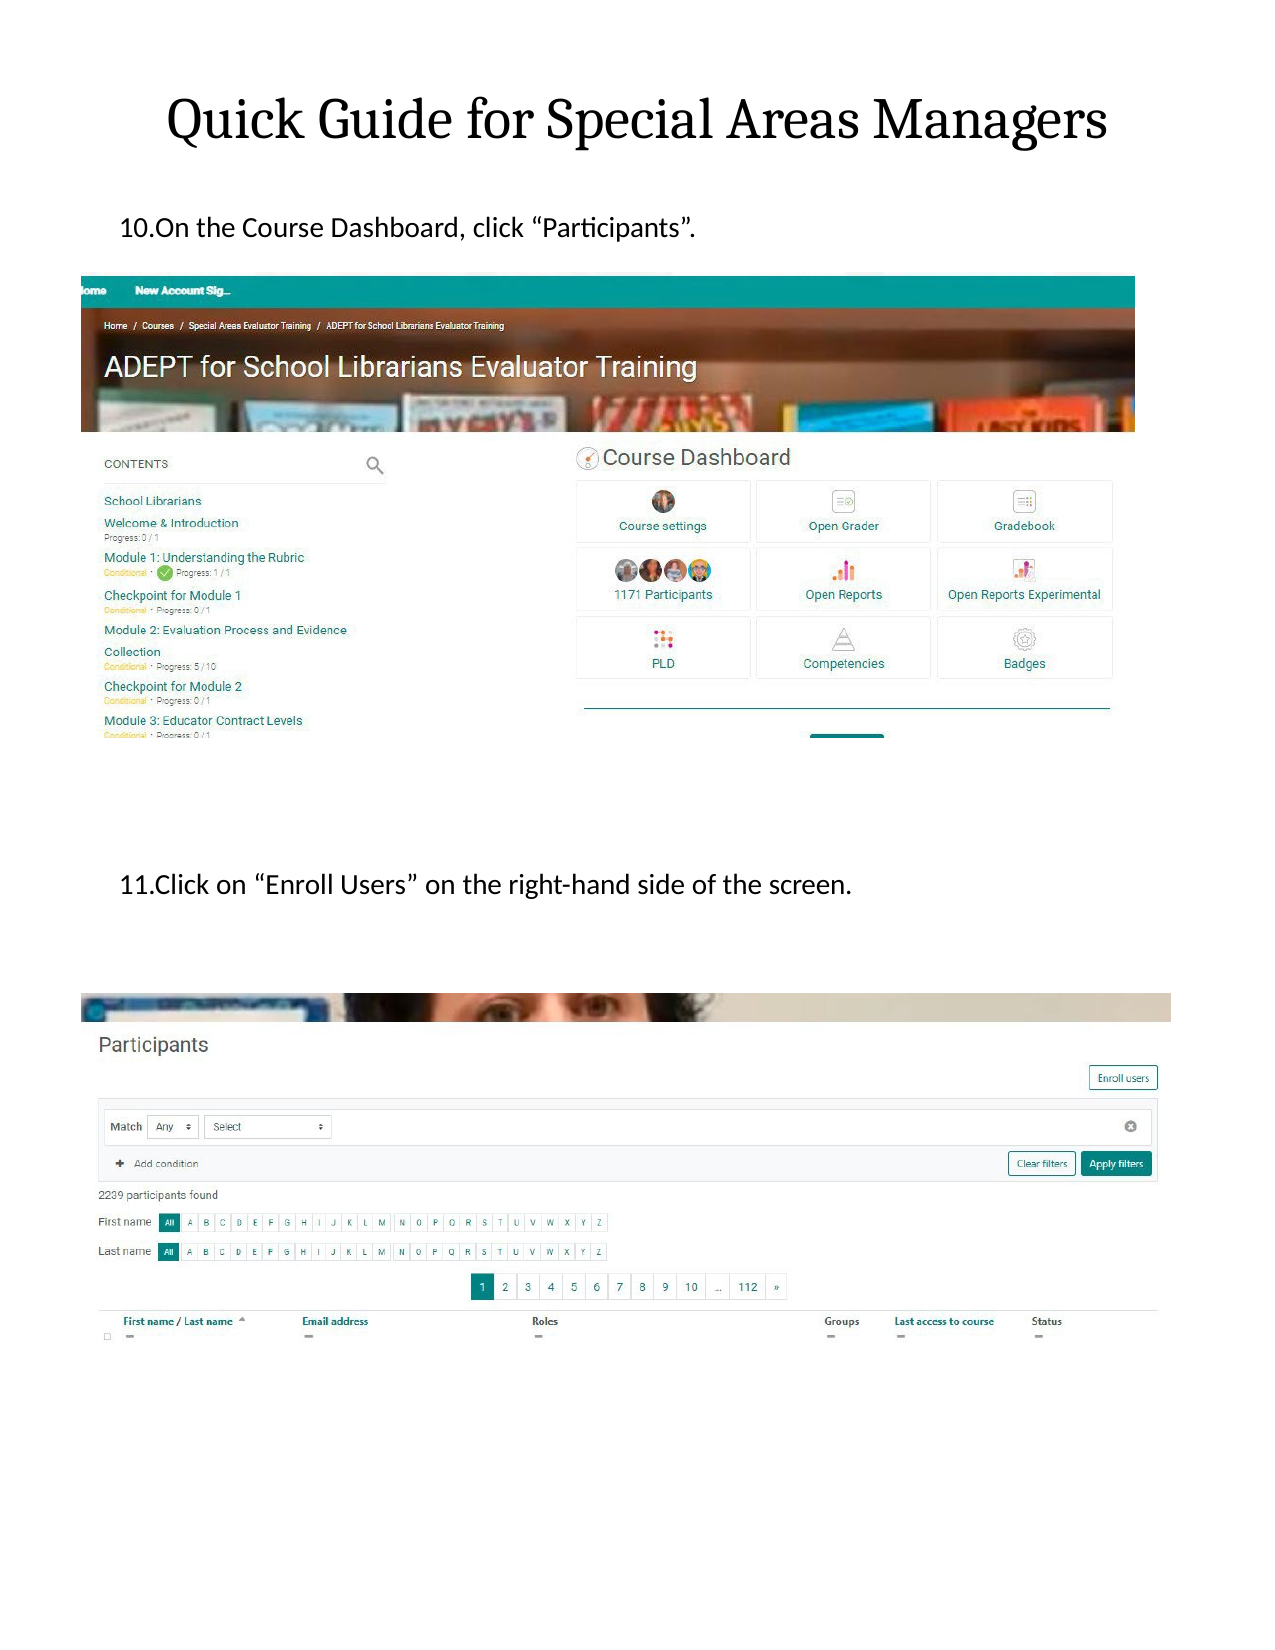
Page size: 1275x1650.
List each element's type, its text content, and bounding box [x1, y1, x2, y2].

text_box 11.Click on “Enroll Users” on the right-hand side of the screen. [116, 862, 856, 900]
title Quick Guide for Special Areas Managers [165, 77, 1152, 356]
picture [80, 272, 1135, 738]
picture [80, 993, 1171, 1345]
text_box 10.On the Course Dashboard, click “Participants”. [116, 206, 702, 244]
